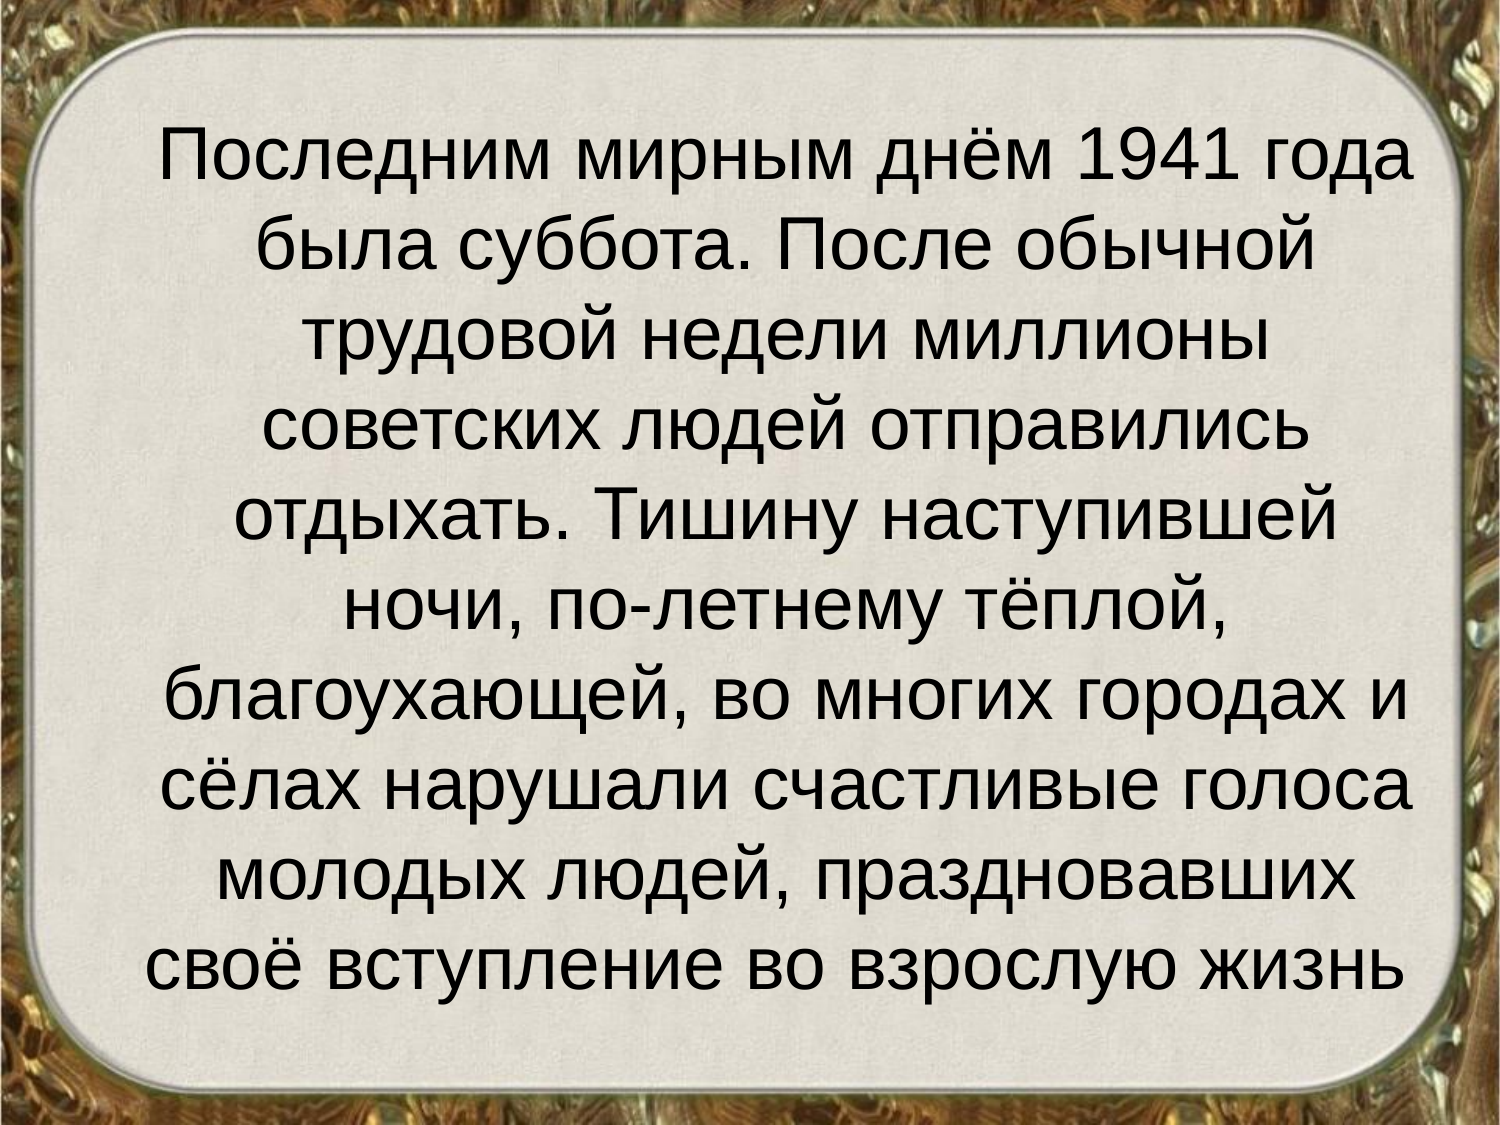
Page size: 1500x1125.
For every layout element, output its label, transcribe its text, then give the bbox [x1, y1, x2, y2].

picture [0, 0, 1500, 1125]
list Последним мирным днём 1941 года была суббота. После обычной трудовой недели миллионы советских людей отправились отдыхать. Тишину наступившей ночи, по-летнему тёплой, благоухающей, во многих городах и сёлах нарушали счастливые голоса молодых людей, праздновавших своё вступление во взрослую жизнь [64, 97, 1453, 1125]
